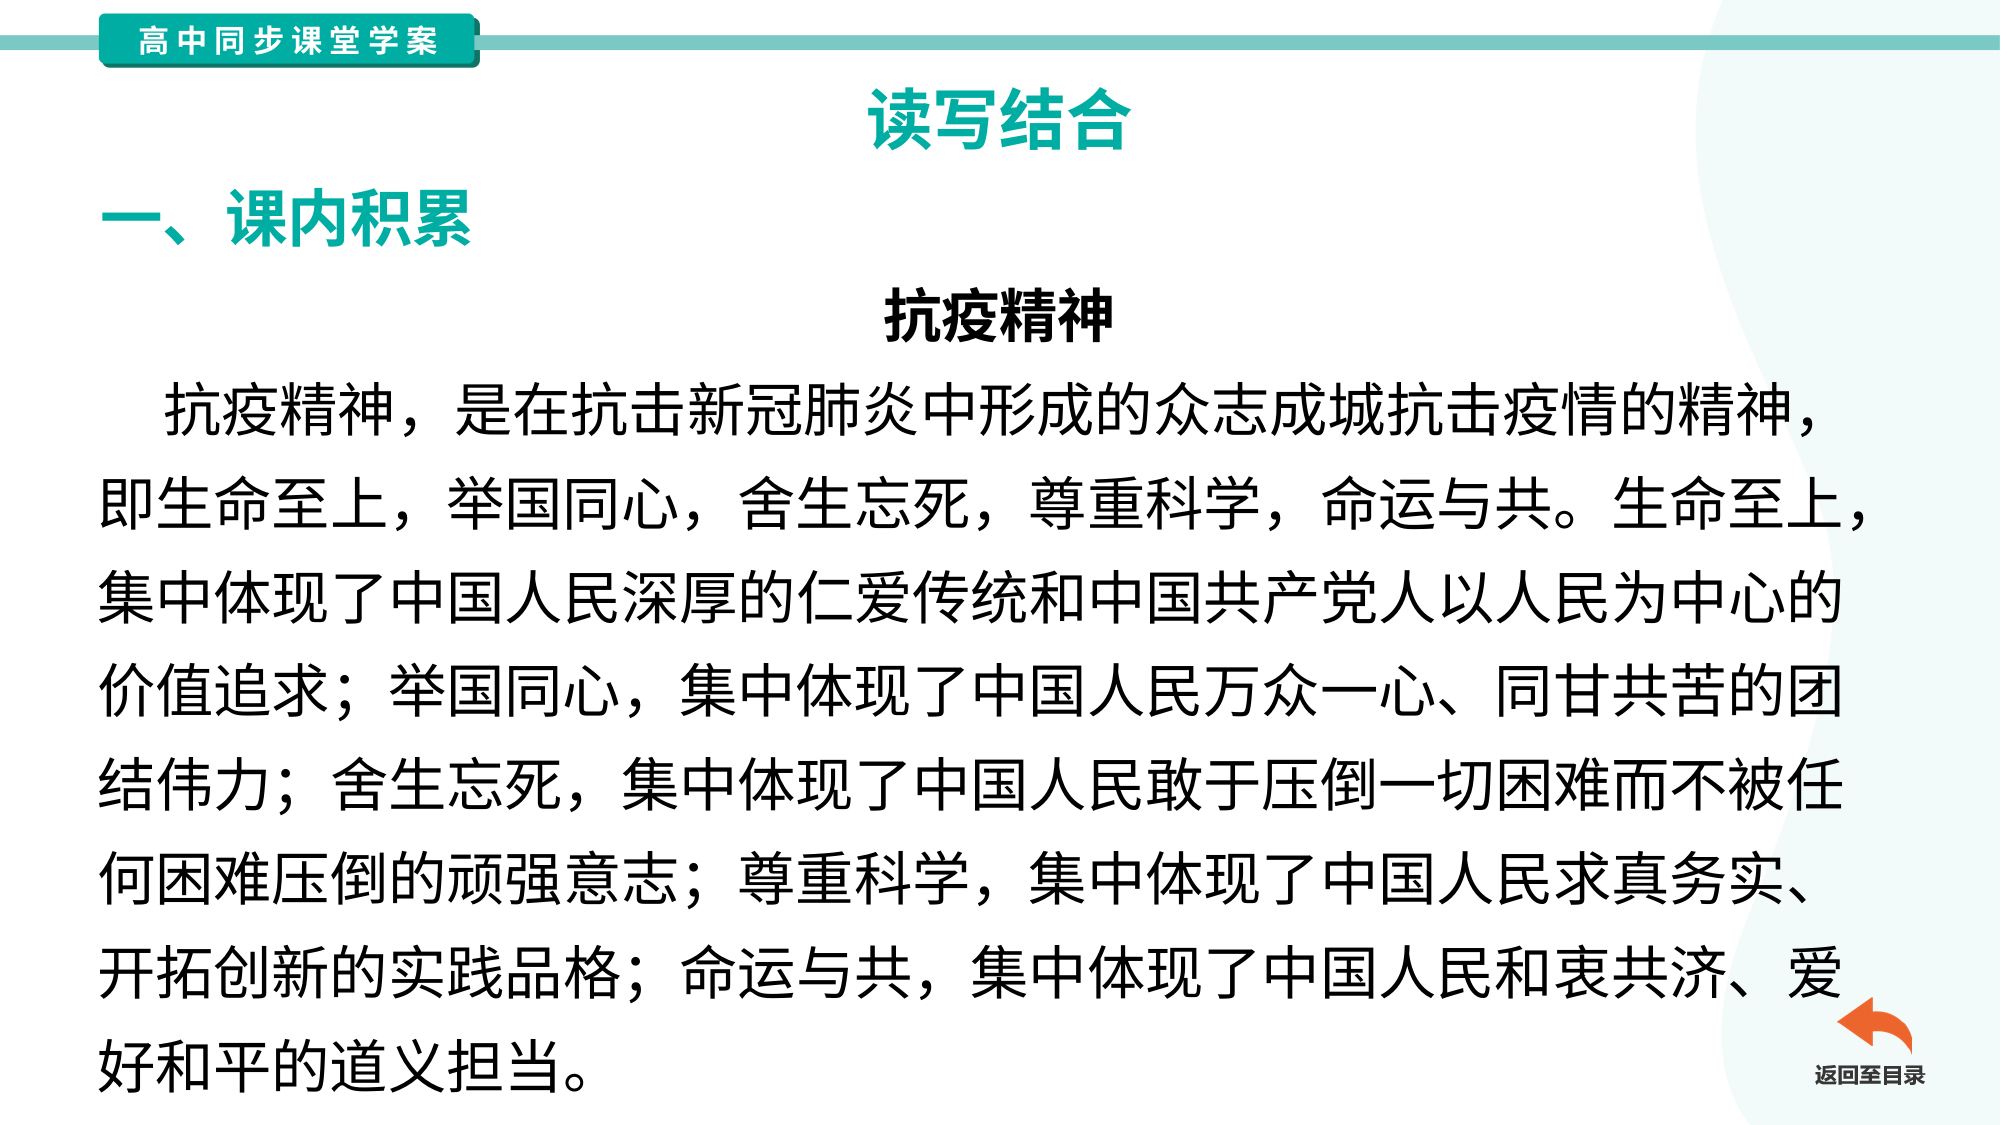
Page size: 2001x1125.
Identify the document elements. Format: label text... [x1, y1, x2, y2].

text_box 读写结合 [100, 76, 1899, 156]
text_box 抗疫精神 抗疫精神，是在抗击新冠肺炎中形成的众志成城抗击疫情的精神， 即生命至上，举国同心，舍生忘死，尊重科学，命运与共。生命至上， 集中体现了中国人民深厚的仁爱传统和中国共产党人以人民为中心的 价值追求；举国同心，集中体现了中国人民万众一心、同甘共苦的团 结伟力；舍生忘死，集中体现了中国人民敢于压倒一切困难而不被任 何困难压倒的顽强意志；尊重科学，集中体现了中国人民求真务实、 开拓创新的实践品格；命运与共，集中体现了中国人民和衷共济、爱 好和平的道义担当。 [100, 255, 1899, 1100]
text_box 一、课内积累 [100, 156, 1899, 255]
picture [0, 0, 2000, 1125]
